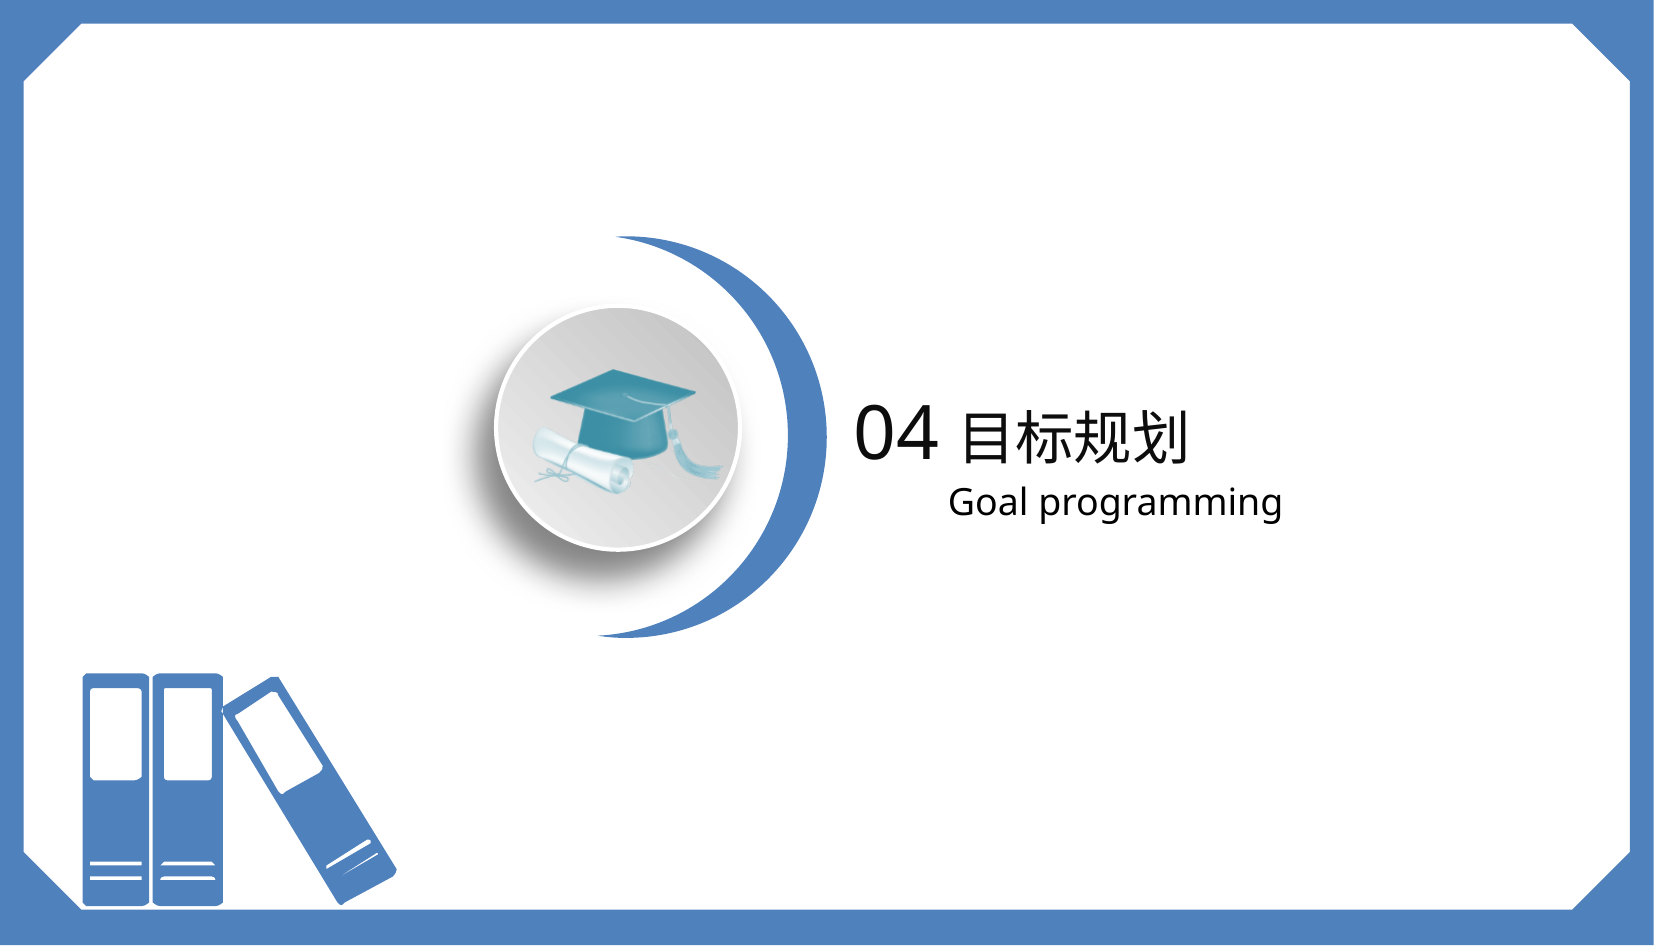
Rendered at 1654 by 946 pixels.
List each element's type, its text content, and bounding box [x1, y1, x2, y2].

text_box [152, 673, 397, 907]
picture [526, 369, 725, 499]
text_box [82, 673, 150, 907]
text_box [0, 0, 1654, 946]
text_box 04目标规划 [838, 377, 1238, 483]
text_box [595, 234, 829, 641]
text_box [493, 303, 743, 552]
text_box Goal programming [933, 470, 1299, 531]
